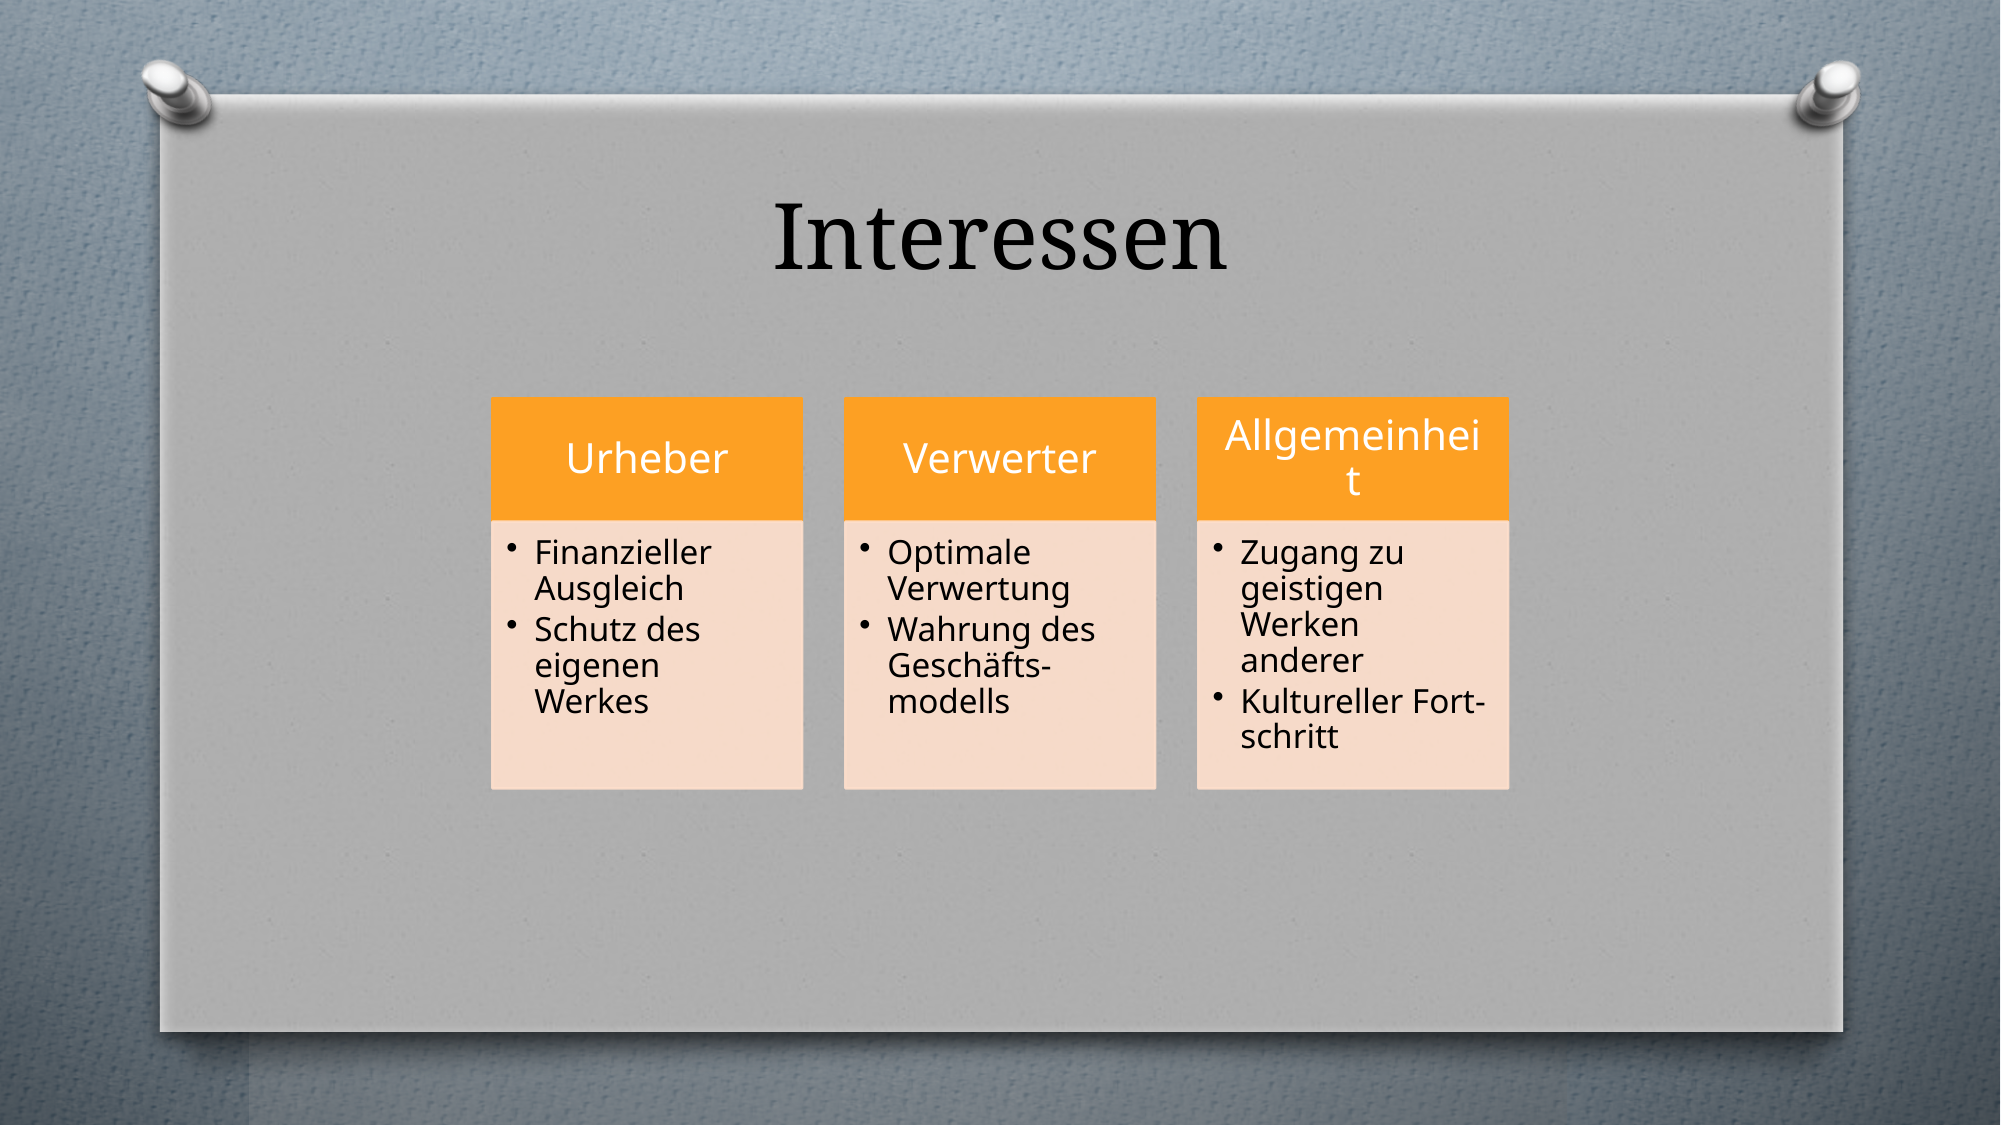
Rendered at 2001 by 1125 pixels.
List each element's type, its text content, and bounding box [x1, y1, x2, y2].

title Interessen [239, 134, 1763, 332]
picture [1764, 30, 1911, 161]
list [491, 396, 1509, 790]
picture [107, 24, 256, 158]
